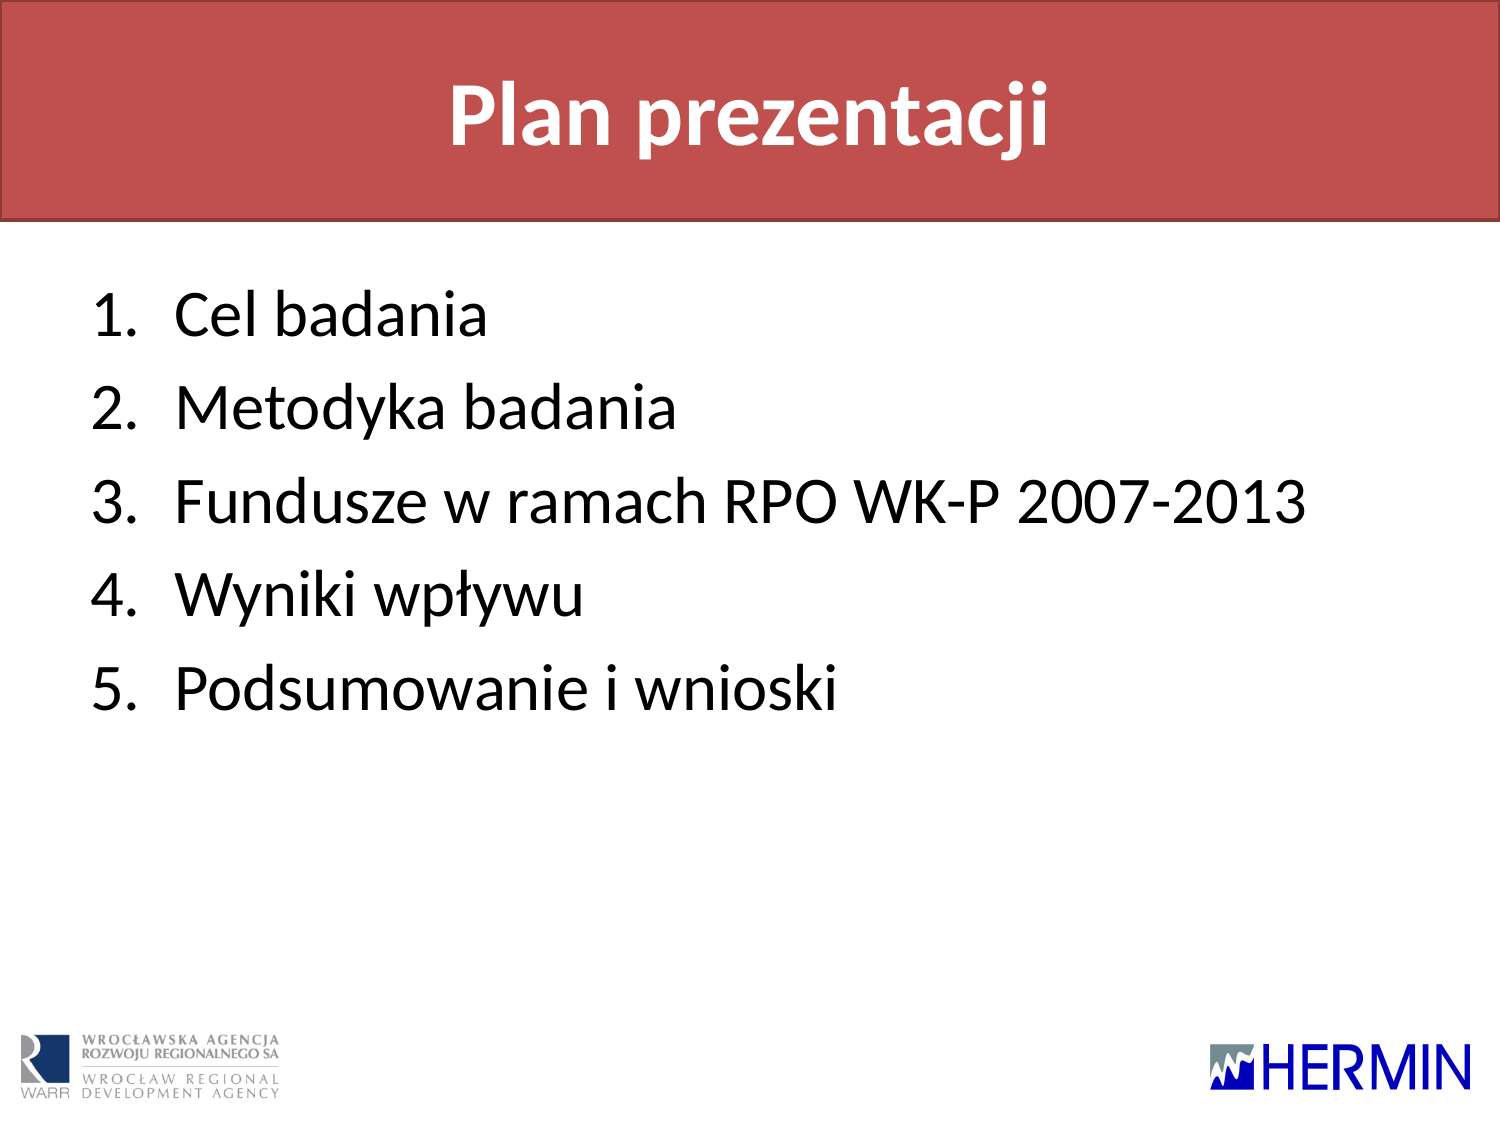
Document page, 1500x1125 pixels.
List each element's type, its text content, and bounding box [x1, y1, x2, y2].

picture [0, 1013, 301, 1121]
text_box [0, 0, 1500, 222]
picture [1210, 1044, 1470, 1091]
title Plan prezentacji [75, 45, 1425, 173]
list Cel badania Metodyka badania Fundusze w ramach RPO WK-P 2007-2013 Wyniki wpływu Podsumowanie i wnioski [75, 262, 1425, 1005]
